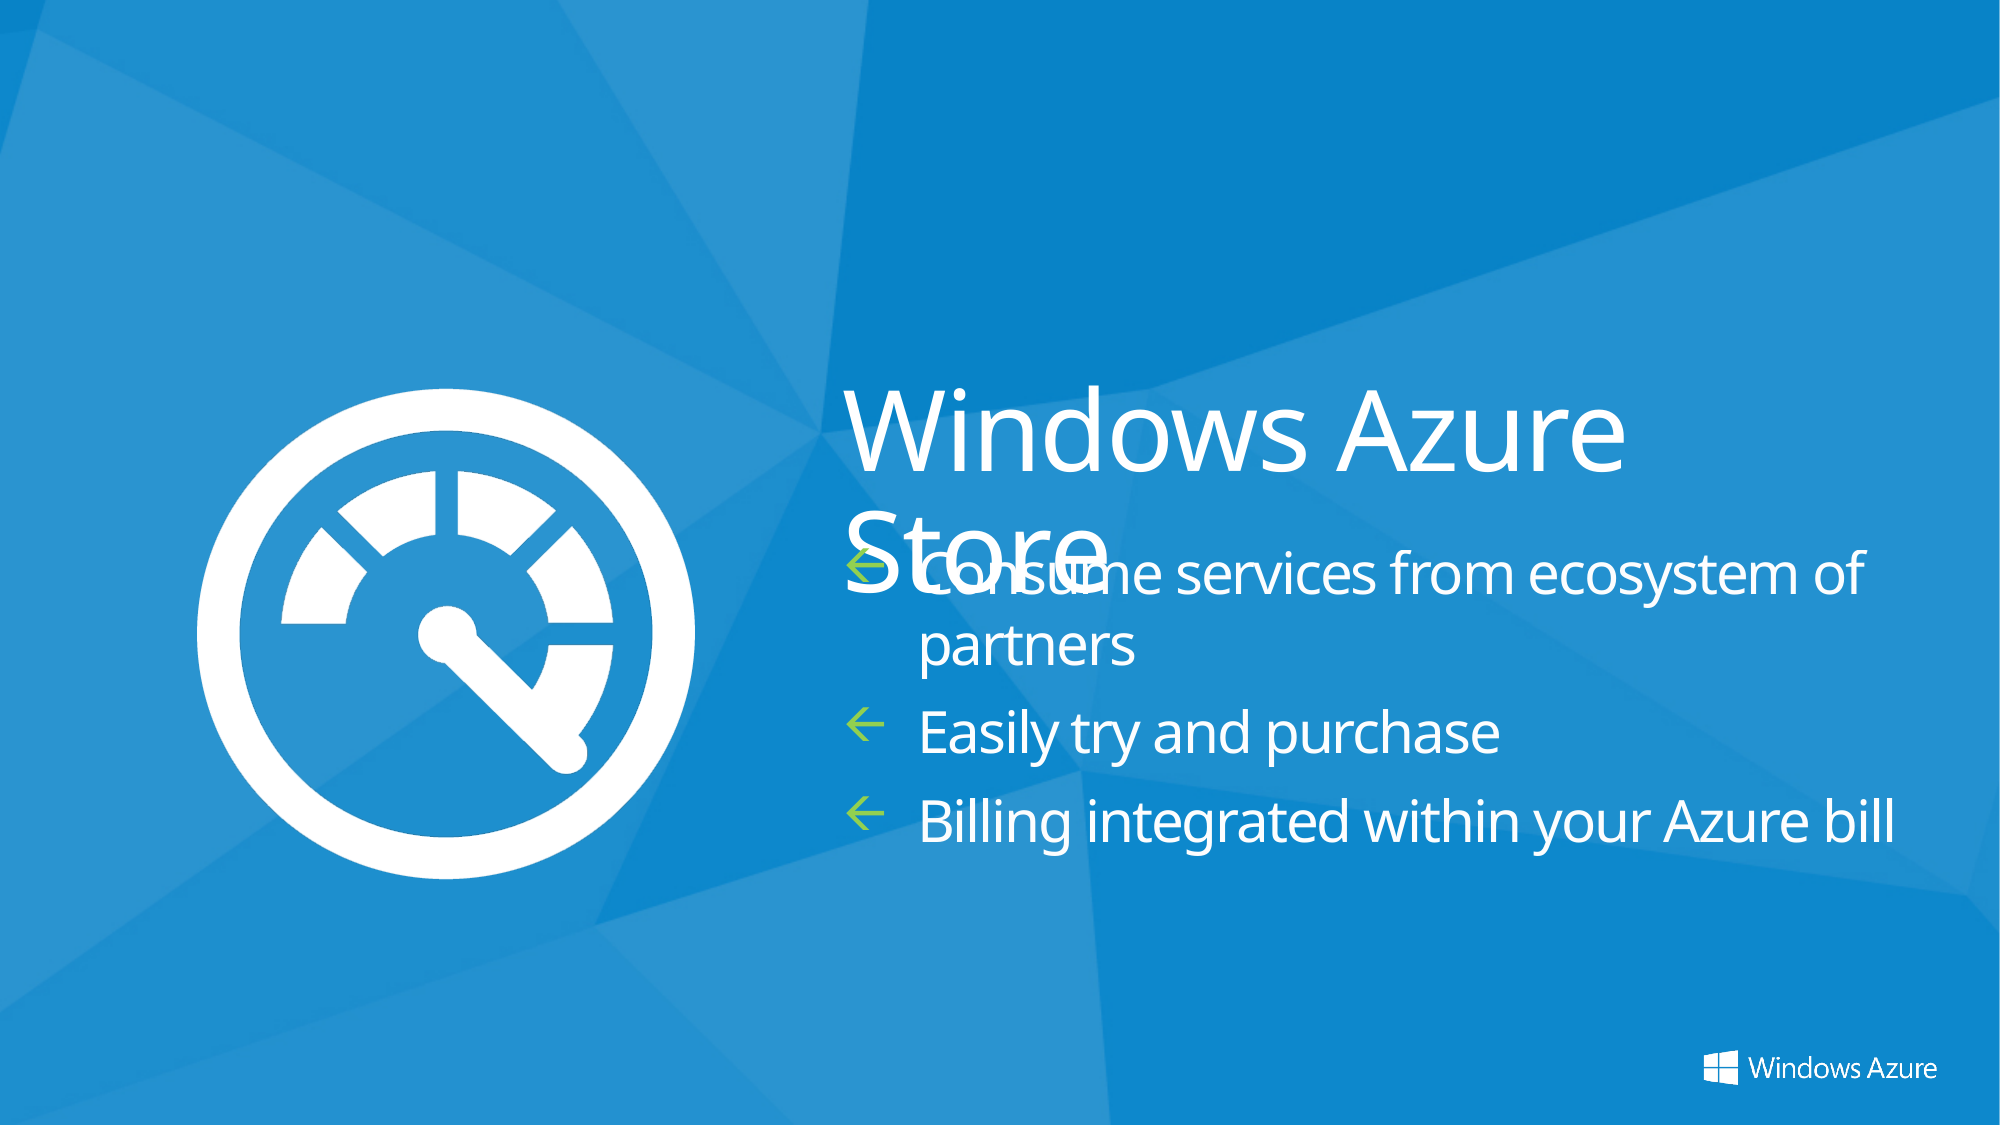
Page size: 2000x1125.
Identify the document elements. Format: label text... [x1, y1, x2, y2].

list Consume services from ecosystem of partners Easily try and purchase Billing integrated within your Azure bill [841, 536, 1956, 787]
text_box Windows Azure Store [842, 374, 1888, 536]
picture [0, 0, 2000, 1125]
